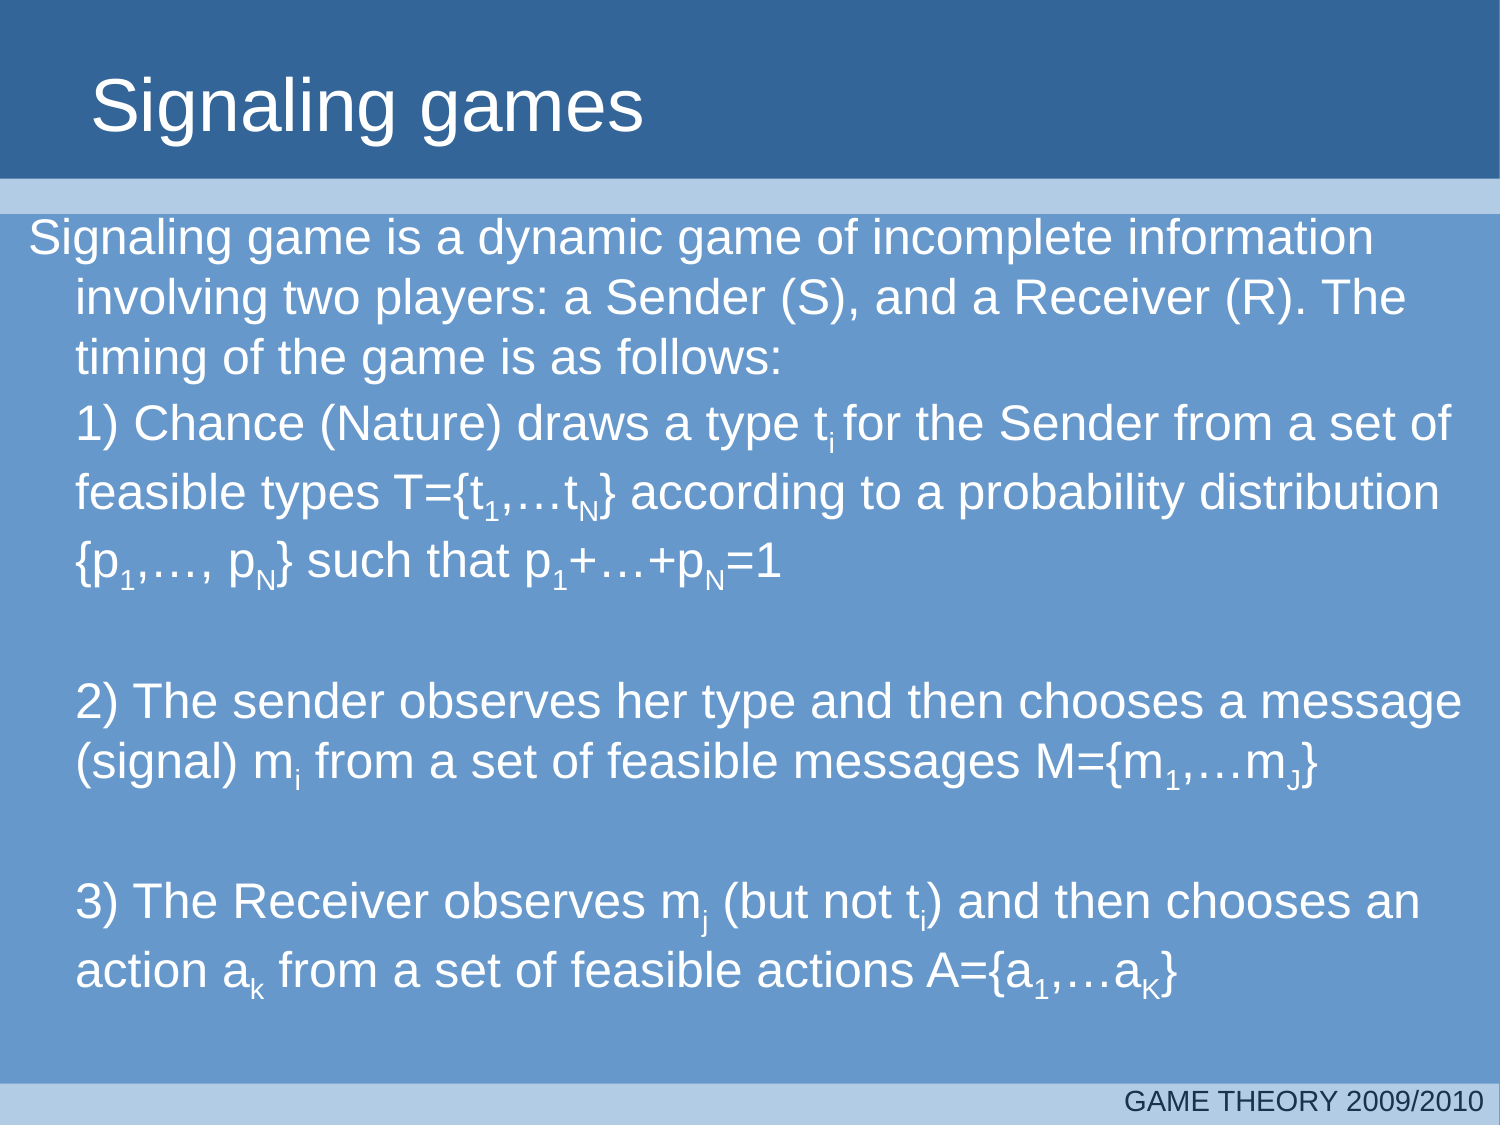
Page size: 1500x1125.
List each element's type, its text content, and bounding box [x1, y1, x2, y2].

title Signaling games [74, 42, 1436, 162]
text_box GAME THEORY 2009/2010 [1109, 1075, 1500, 1125]
list Signaling game is a dynamic game of incomplete information involving two players: a Sender (S), and a Receiver (R). The timing of the game is as follows: 1) Chance (Nature) draws a type ti for the Sender from a set of feasible types T={t1,…tN} according to a probability distribution {p1,…, pN} such that p1+…+pN=1 2) The sender observes her type and then chooses a message (signal) mi from a set of feasible messages M={m1,…mJ} 3) The Receiver observes mj (but not ti) and then chooses an action ak from a set of feasible actions A={a1,…aK} [0, 196, 1500, 1066]
